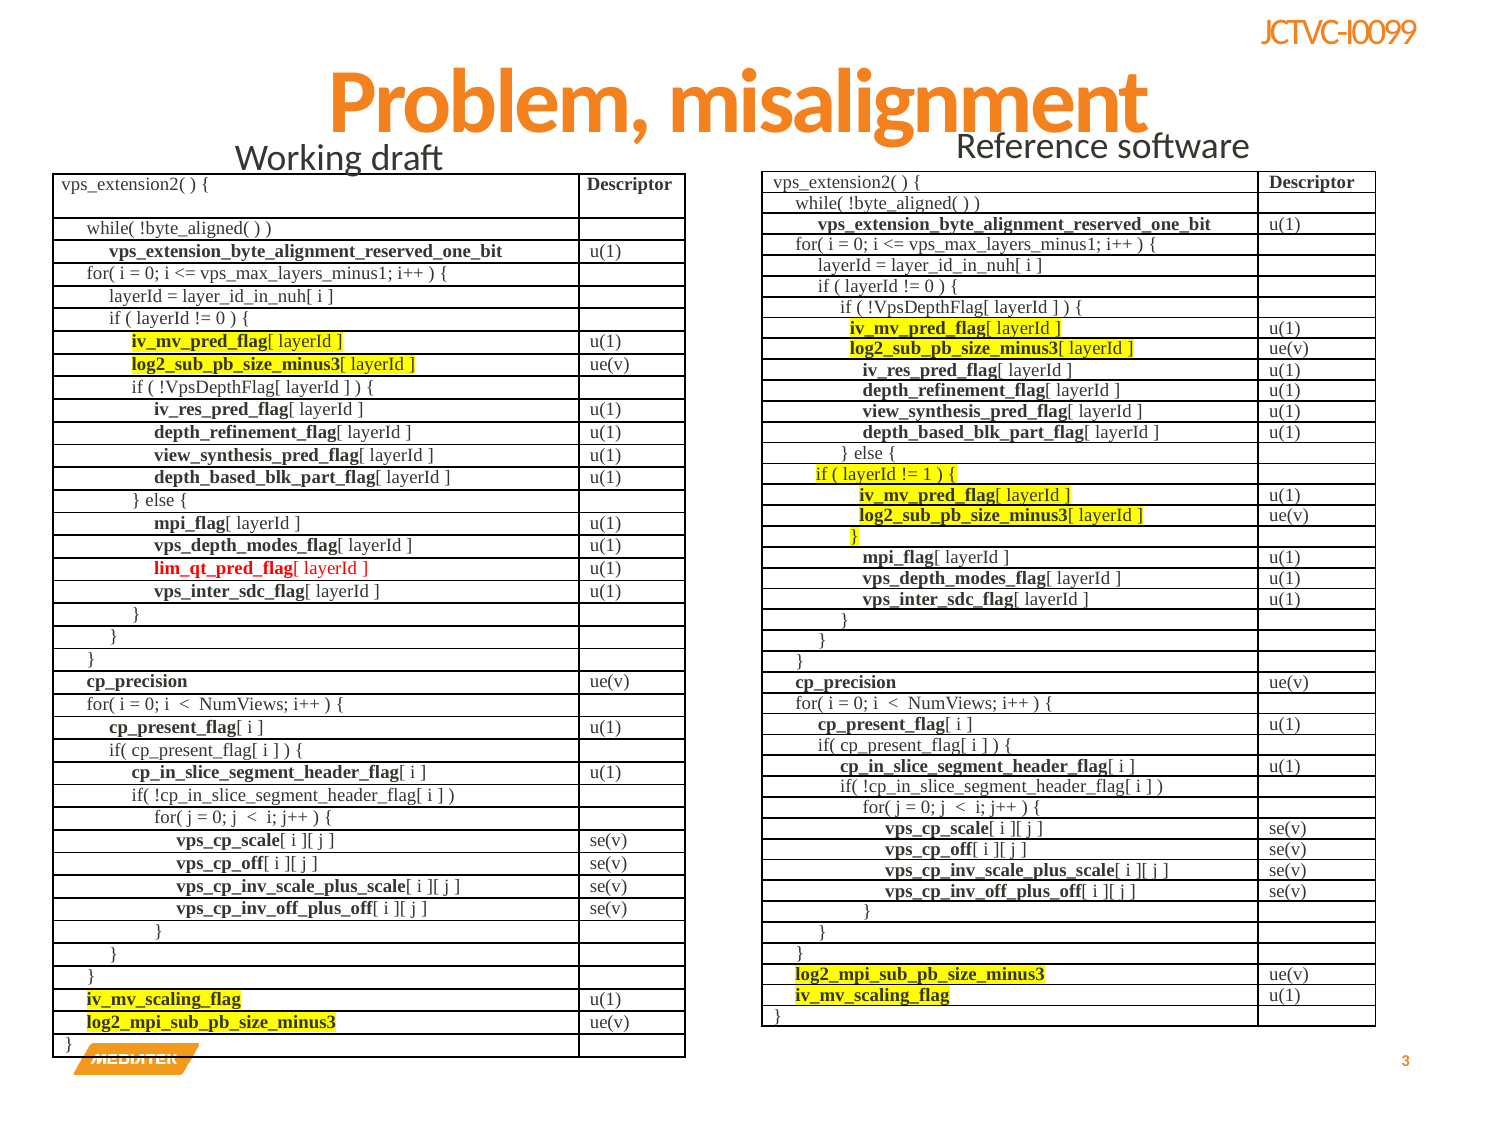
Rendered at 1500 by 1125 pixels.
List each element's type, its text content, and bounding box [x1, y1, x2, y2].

table_cell [1259, 610, 1375, 629]
table_cell for( i = 0; i <= vps_max_layers_minus1; i++ ) { [763, 235, 1257, 254]
table_cell for( i = 0; i < NumViews; i++ ) { [763, 694, 1257, 713]
table_cell log2_sub_pb_size_minus3[ layerId ] [54, 355, 578, 375]
table_cell u(1) [580, 536, 684, 557]
table_cell [1259, 631, 1375, 650]
table_cell se(v) [580, 876, 684, 897]
table_cell for( i = 0; i < NumViews; i++ ) { [54, 695, 578, 716]
table_cell [1259, 193, 1375, 212]
table_cell [580, 604, 684, 625]
text_box Working draft [220, 125, 459, 186]
table_cell u(1) [580, 445, 684, 466]
table_cell [1259, 464, 1375, 483]
table_cell if ( layerId != 0 ) { [54, 309, 578, 330]
table_cell [1259, 735, 1375, 754]
table_cell [1259, 902, 1375, 921]
table_cell } [54, 967, 578, 988]
table_cell [1259, 1006, 1375, 1025]
table_cell layerId = layer_id_in_nuh[ i ] [763, 256, 1257, 275]
table_cell vps_inter_sdc_flag[ layerId ] [763, 589, 1257, 608]
table_cell iv_mv_pred_flag[ layerId ] [54, 332, 578, 353]
table_cell [580, 264, 684, 285]
table_cell if( cp_present_flag[ i ] ) { [54, 740, 578, 761]
table_cell iv_mv_scaling_flag [54, 990, 578, 1010]
table_cell } [763, 652, 1257, 671]
table_cell [580, 649, 684, 670]
table_cell u(1) [580, 559, 684, 580]
table_cell se(v) [580, 853, 684, 874]
table_cell u(1) [1259, 548, 1375, 567]
table_cell } [763, 902, 1257, 921]
table_cell [1259, 777, 1375, 796]
slide_number 3 [1251, 1029, 1425, 1090]
table_cell vps_extension_byte_alignment_reserved_one_bit [763, 214, 1257, 233]
table_cell if ( !VpsDepthFlag[ layerId ] ) { [54, 377, 578, 398]
table_cell ue(v) [580, 355, 684, 375]
table_cell u(1) [580, 468, 684, 489]
table_cell u(1) [1259, 214, 1375, 233]
table_cell for( j = 0; j < i; j++ ) { [54, 808, 578, 829]
table_cell [1259, 277, 1375, 296]
table_cell vps_cp_inv_scale_plus_scale[ i ][ j ] [763, 860, 1257, 879]
table_cell [580, 491, 684, 512]
table_cell [580, 219, 684, 239]
table_cell if( !cp_in_slice_segment_header_flag[ i ] ) [763, 777, 1257, 796]
table_cell if( !cp_in_slice_segment_header_flag[ i ] ) [54, 785, 578, 806]
table_cell if ( layerId != 0 ) { [763, 277, 1257, 296]
table_cell u(1) [580, 581, 684, 602]
table_cell } [54, 627, 578, 648]
table_cell u(1) [1259, 485, 1375, 504]
table_cell [580, 695, 684, 716]
table_cell if ( layerId != 1 ) { [763, 464, 1257, 483]
table_cell depth_refinement_flag[ layerId ] [54, 423, 578, 444]
table_cell while( !byte_aligned( ) ) [763, 193, 1257, 212]
table_cell u(1) [580, 332, 684, 353]
table_cell u(1) [1259, 569, 1375, 588]
table_cell vps_cp_off[ i ][ j ] [54, 853, 578, 874]
table_cell cp_present_flag[ i ] [54, 717, 578, 738]
table_cell ue(v) [580, 672, 684, 693]
table_cell [1259, 798, 1375, 817]
table_cell if ( !VpsDepthFlag[ layerId ] ) { [763, 298, 1257, 317]
table_cell se(v) [580, 899, 684, 920]
table_cell } [763, 631, 1257, 650]
table_cell u(1) [1259, 423, 1375, 442]
table_cell ue(v) [580, 1012, 684, 1033]
table_cell } [763, 610, 1257, 629]
table_cell log2_sub_pb_size_minus3[ layerId ] [763, 339, 1257, 358]
table_cell } [54, 1035, 578, 1056]
table_cell u(1) [1259, 402, 1375, 421]
table_cell se(v) [580, 831, 684, 852]
table_cell } [763, 527, 1257, 546]
table_cell se(v) [1259, 860, 1375, 879]
table_cell [1259, 923, 1375, 942]
table_cell cp_in_slice_segment_header_flag[ i ] [54, 763, 578, 784]
table_cell if( cp_present_flag[ i ] ) { [763, 735, 1257, 754]
table_cell [580, 785, 684, 806]
table_cell depth_refinement_flag[ layerId ] [763, 381, 1257, 400]
table_cell u(1) [580, 763, 684, 784]
table_cell cp_in_slice_segment_header_flag[ i ] [763, 756, 1257, 775]
table_cell [1259, 298, 1375, 317]
table_cell iv_res_pred_flag[ layerId ] [763, 360, 1257, 379]
table_cell } else { [763, 443, 1257, 463]
table_cell } [54, 649, 578, 670]
table_cell [580, 944, 684, 965]
table_cell while( !byte_aligned( ) ) [54, 219, 578, 239]
table_cell u(1) [580, 513, 684, 534]
table_cell depth_based_blk_part_flag[ layerId ] [763, 423, 1257, 442]
table_cell for( j = 0; j < i; j++ ) { [763, 798, 1257, 817]
table_cell layerId = layer_id_in_nuh[ i ] [54, 287, 578, 307]
table_cell cp_precision [54, 672, 578, 693]
table_cell lim_qt_pred_flag[ layerId ] [54, 559, 578, 580]
table_header Descriptor [580, 175, 684, 217]
table_cell [580, 1035, 684, 1056]
table_cell u(1) [580, 241, 684, 262]
table_cell u(1) [1259, 756, 1375, 775]
table_cell ue(v) [1259, 339, 1375, 358]
table_cell [580, 287, 684, 307]
table_header vps_extension2( ) { [763, 172, 1257, 192]
table_cell vps_cp_inv_scale_plus_scale[ i ][ j ] [54, 876, 578, 897]
table_cell u(1) [1259, 985, 1375, 1005]
text_box Reference software [941, 113, 1266, 174]
table_cell ue(v) [1259, 965, 1375, 984]
table_cell cp_present_flag[ i ] [763, 714, 1257, 734]
table_cell vps_cp_inv_off_plus_off[ i ][ j ] [54, 899, 578, 920]
table_cell log2_mpi_sub_pb_size_minus3 [763, 965, 1257, 984]
table_cell vps_depth_modes_flag[ layerId ] [763, 569, 1257, 588]
table_cell [1259, 652, 1375, 671]
table_cell ue(v) [1259, 673, 1375, 692]
table_cell [1259, 694, 1375, 713]
table_header vps_extension2( ) { [54, 175, 578, 217]
text_box [0, 0, 1500, 75]
table_cell cp_precision [763, 673, 1257, 692]
table_cell mpi_flag[ layerId ] [54, 513, 578, 534]
table_cell u(1) [580, 423, 684, 444]
table_cell ue(v) [1259, 506, 1375, 525]
table_cell u(1) [1259, 381, 1375, 400]
table_cell [1259, 235, 1375, 254]
table_cell log2_sub_pb_size_minus3[ layerId ] [763, 506, 1257, 525]
table_cell vps_cp_inv_off_plus_off[ i ][ j ] [763, 881, 1257, 900]
table_cell iv_mv_pred_flag[ layerId ] [763, 485, 1257, 504]
table_cell u(1) [1259, 714, 1375, 734]
table_cell mpi_flag[ layerId ] [763, 548, 1257, 567]
table_cell } else { [54, 491, 578, 512]
table_header Descriptor [1259, 172, 1375, 192]
table_cell [1259, 944, 1375, 963]
table_cell vps_extension_byte_alignment_reserved_one_bit [54, 241, 578, 262]
table_cell [1259, 527, 1375, 546]
table_cell [580, 921, 684, 942]
table_cell [580, 967, 684, 988]
table_cell for( i = 0; i <= vps_max_layers_minus1; i++ ) { [54, 264, 578, 285]
table_cell vps_cp_off[ i ][ j ] [763, 840, 1257, 859]
table_cell } [763, 923, 1257, 942]
table_cell u(1) [1259, 360, 1375, 379]
table_cell iv_res_pred_flag[ layerId ] [54, 400, 578, 421]
table_cell view_synthesis_pred_flag[ layerId ] [763, 402, 1257, 421]
table_cell vps_depth_modes_flag[ layerId ] [54, 536, 578, 557]
table_cell } [763, 1006, 1257, 1025]
table_cell view_synthesis_pred_flag[ layerId ] [54, 445, 578, 466]
table_cell iv_mv_scaling_flag [763, 985, 1257, 1005]
table_cell [580, 808, 684, 829]
table_cell depth_based_blk_part_flag[ layerId ] [54, 468, 578, 489]
table_cell se(v) [1259, 819, 1375, 838]
table_cell iv_mv_pred_flag[ layerId ] [763, 318, 1257, 337]
table_cell [580, 377, 684, 398]
table_cell u(1) [580, 717, 684, 738]
table_cell } [54, 921, 578, 942]
table_cell vps_inter_sdc_flag[ layerId ] [54, 581, 578, 602]
table_cell } [54, 604, 578, 625]
table_cell vps_cp_scale[ i ][ j ] [54, 831, 578, 852]
picture [73, 1058, 199, 1075]
table_cell log2_mpi_sub_pb_size_minus3 [54, 1012, 578, 1033]
table_cell } [54, 944, 578, 965]
table_cell se(v) [1259, 840, 1375, 859]
table_cell u(1) [1259, 589, 1375, 608]
table_cell u(1) [580, 400, 684, 421]
table_cell se(v) [1259, 881, 1375, 900]
title Problem, misalignment [64, 75, 1415, 241]
table_cell [580, 309, 684, 330]
table_cell u(1) [580, 990, 684, 1010]
table_cell [1259, 443, 1375, 463]
table_cell [580, 740, 684, 761]
table_cell [580, 627, 684, 648]
table_cell } [763, 944, 1257, 963]
table_cell [1259, 256, 1375, 275]
table_cell vps_cp_scale[ i ][ j ] [763, 819, 1257, 838]
table_cell u(1) [1259, 318, 1375, 337]
